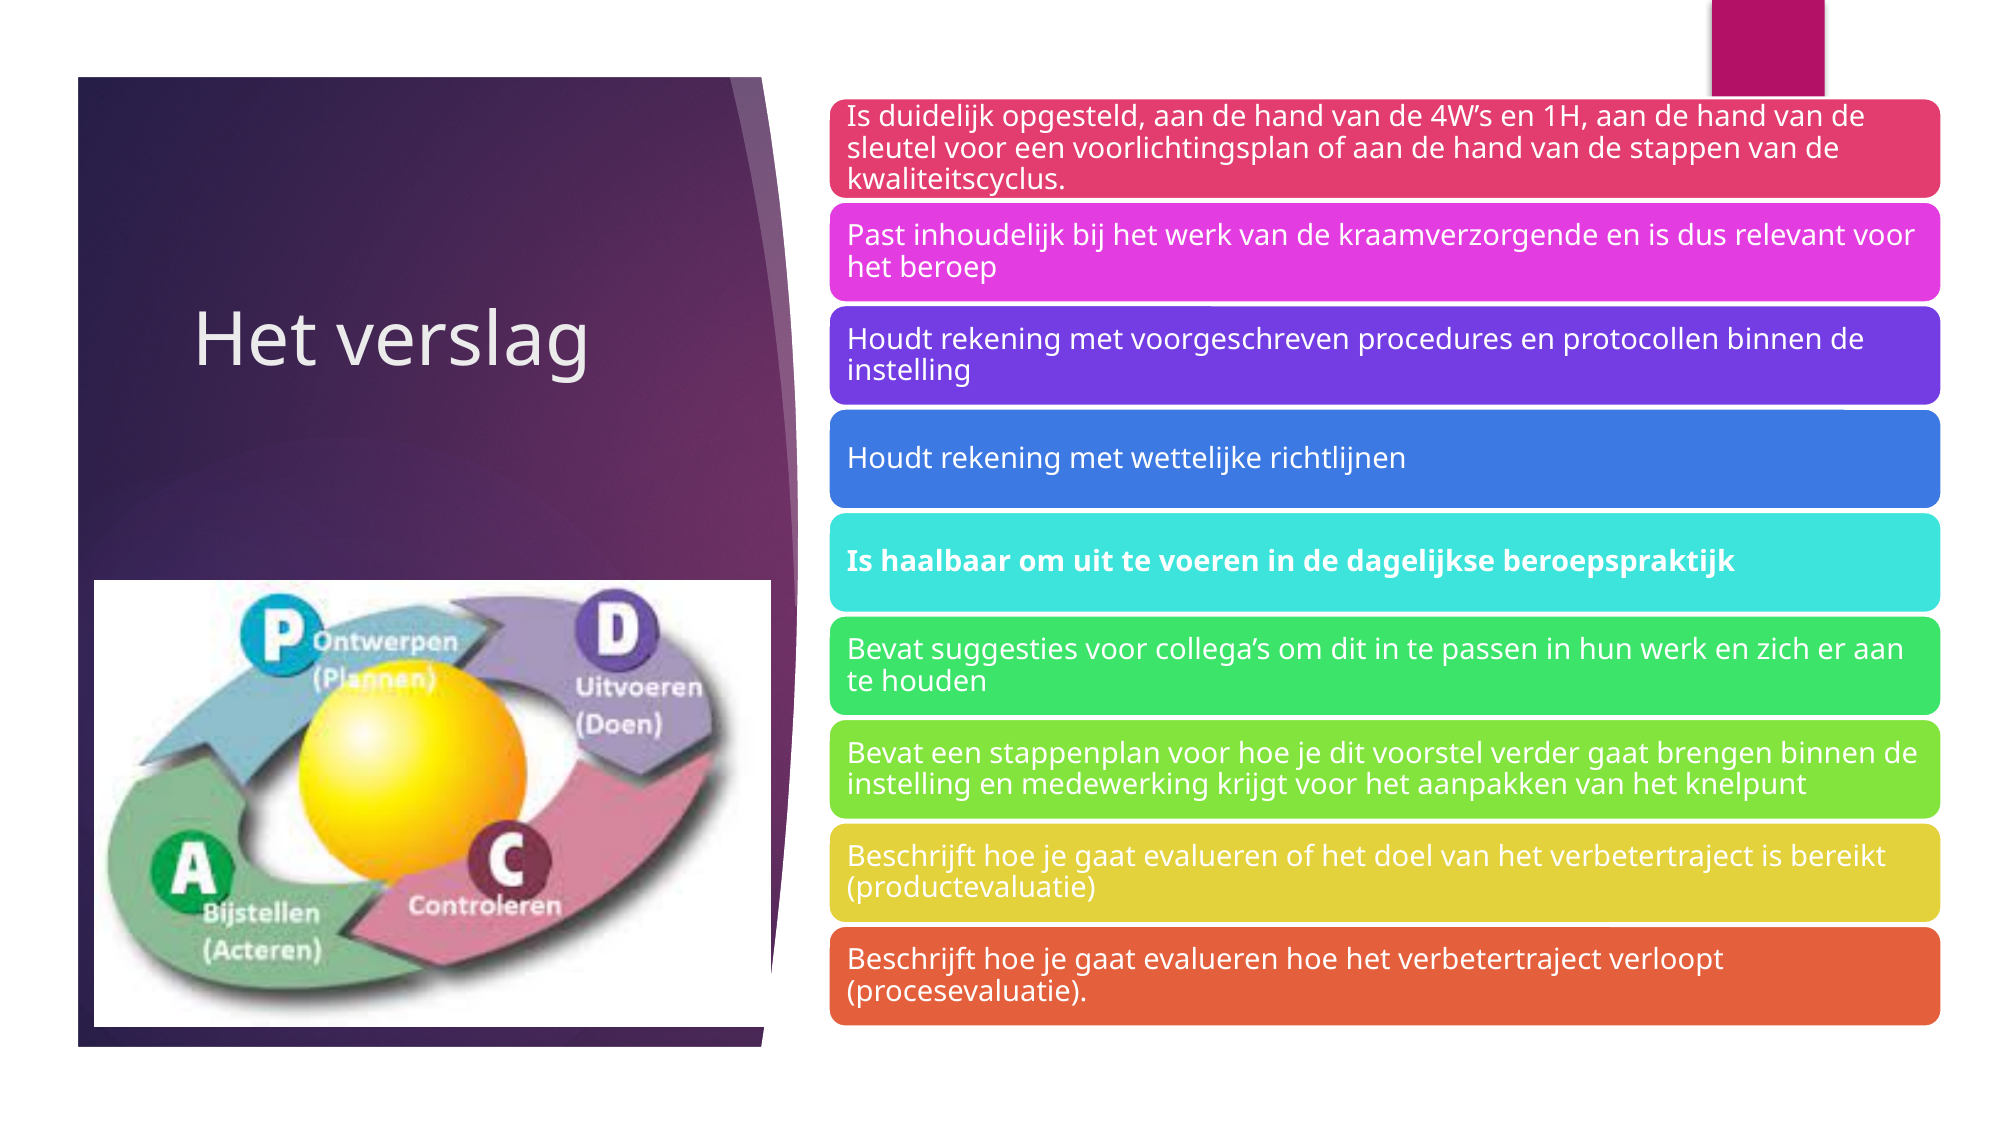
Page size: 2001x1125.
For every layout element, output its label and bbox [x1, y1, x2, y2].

list [827, 97, 1943, 1028]
picture [94, 580, 771, 1027]
text_box [0, 0, 2000, 1125]
